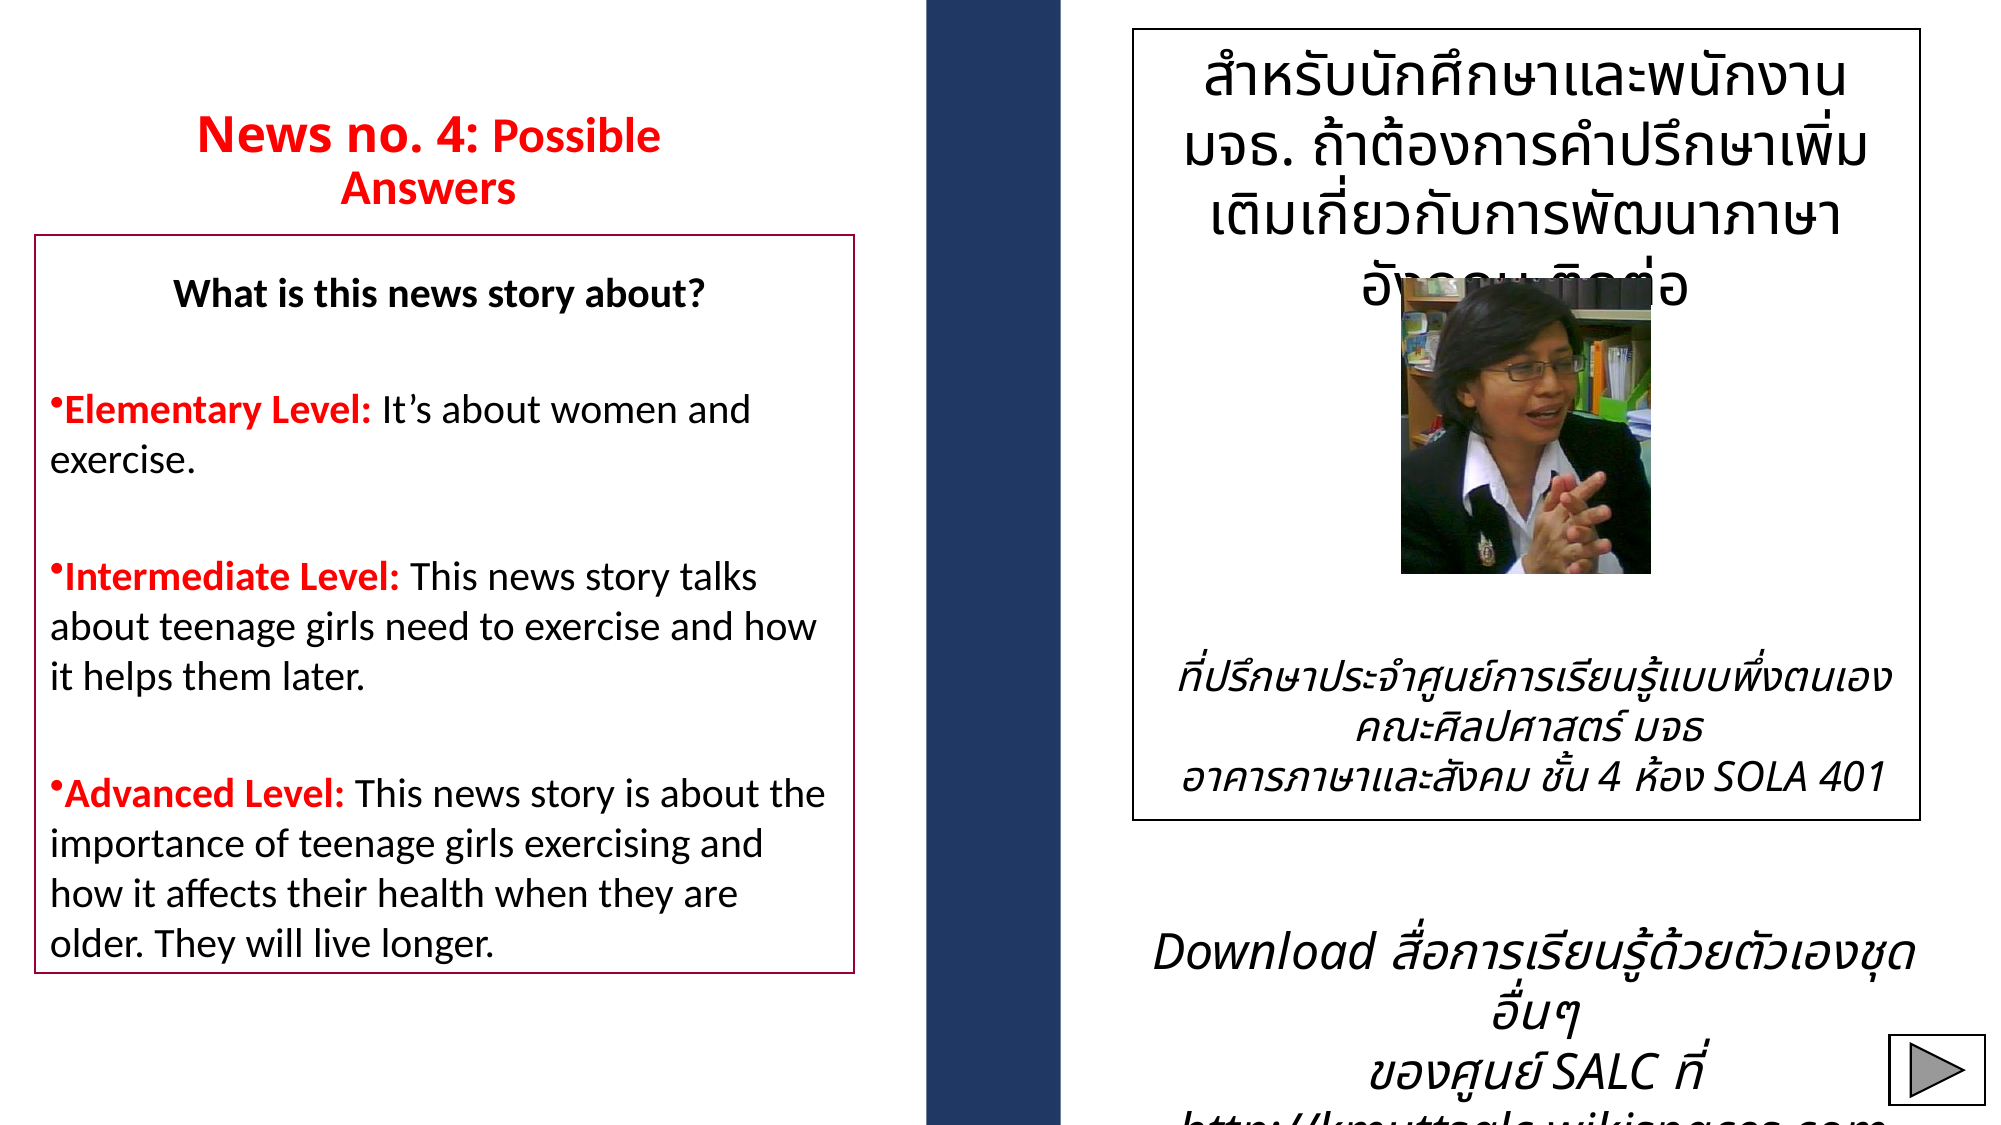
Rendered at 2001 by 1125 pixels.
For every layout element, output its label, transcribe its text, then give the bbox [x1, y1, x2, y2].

text_box [1935, 1034, 1986, 1106]
text_box ที่ปรึกษาประจำศูนย์การเรียนรู้แบบพึ่งตนเอง คณะศิลปศาสตร์ มจธ อาคารภาษาและสังคม ชั้น 4 ห้อง SOLA 401 Download สื่อการเรียนรู้ด้วยตัวเองชุดอื่นๆ ของศูนย์ SALC ที่ http://kmuttsalc.wikispaces.com [1132, 641, 1935, 1125]
text_box What is this news story about? Elementary Level: It’s about women and exercise. Intermediate Level: This news story talks about teenage girls need to exercise and how it helps them later. Advanced Level: This news story is about the importance of teenage girls exercising and how it affects their health when they are older. They will live longer. [35, 234, 855, 974]
text_box [925, 0, 1062, 1125]
table_header News no. 4: Possible Answers [91, 91, 767, 234]
picture [1401, 277, 1651, 574]
text_box สำหรับนักศึกษาและพนักงาน มจธ. ถ้าต้องการคำปรึกษาเพิ่มเติมเกี่ยวกับการพัฒนาภาษาอังกฤษ ติดต่อ [1132, 28, 1921, 641]
